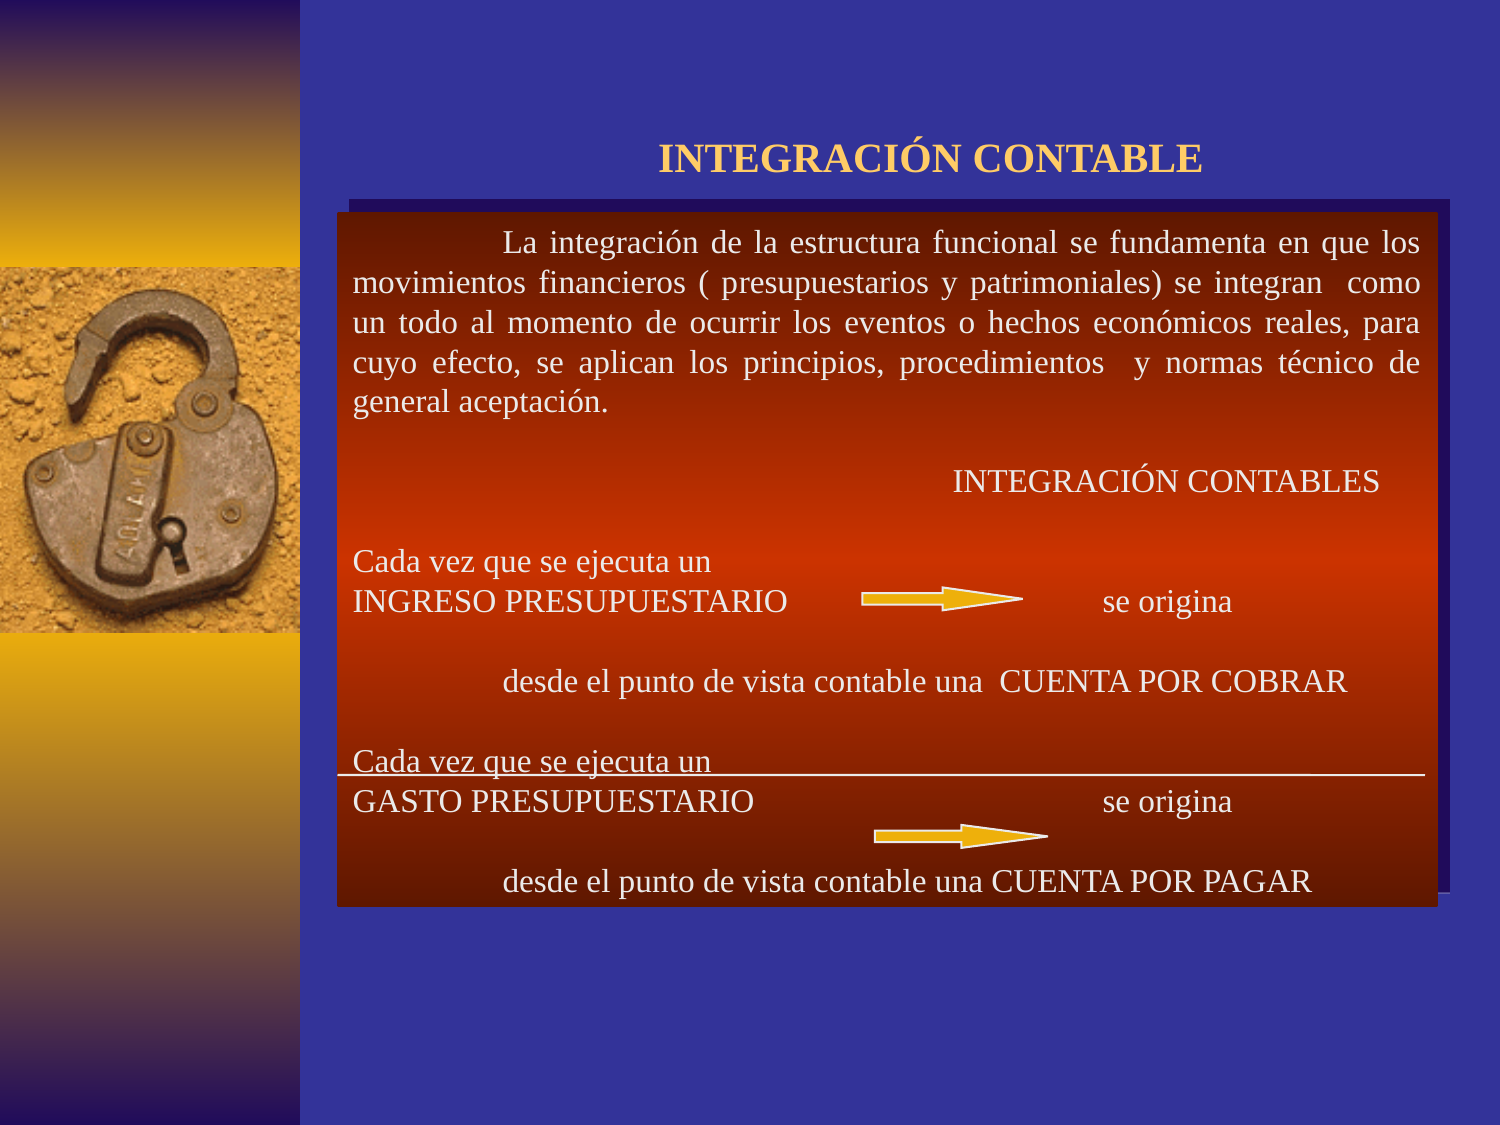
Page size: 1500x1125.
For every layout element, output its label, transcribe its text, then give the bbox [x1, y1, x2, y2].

text_box [862, 587, 1023, 611]
text_box [874, 824, 1048, 848]
picture [0, 267, 300, 633]
subtitle La integración de la estructura funcional se fundamenta en que los movimientos financieros ( presupuestarios y patrimoniales) se integran como un todo al momento de ocurrir los eventos o hechos económicos reales, para cuyo efecto, se aplican los principios, procedimientos y normas técnico de general aceptación. INTEGRACIÓN CONTABLES Cada vez que se ejecuta un INGRESO PRESUPUESTARIO se origina desde el punto de vista contable una CUENTA POR COBRAR Cada vez que se ejecuta un GASTO PRESUPUESTARIO se origina desde el punto de vista contable una CUENTA POR PAGAR [336, 211, 1438, 907]
title INTEGRACIÓN CONTABLE [499, 61, 1363, 198]
